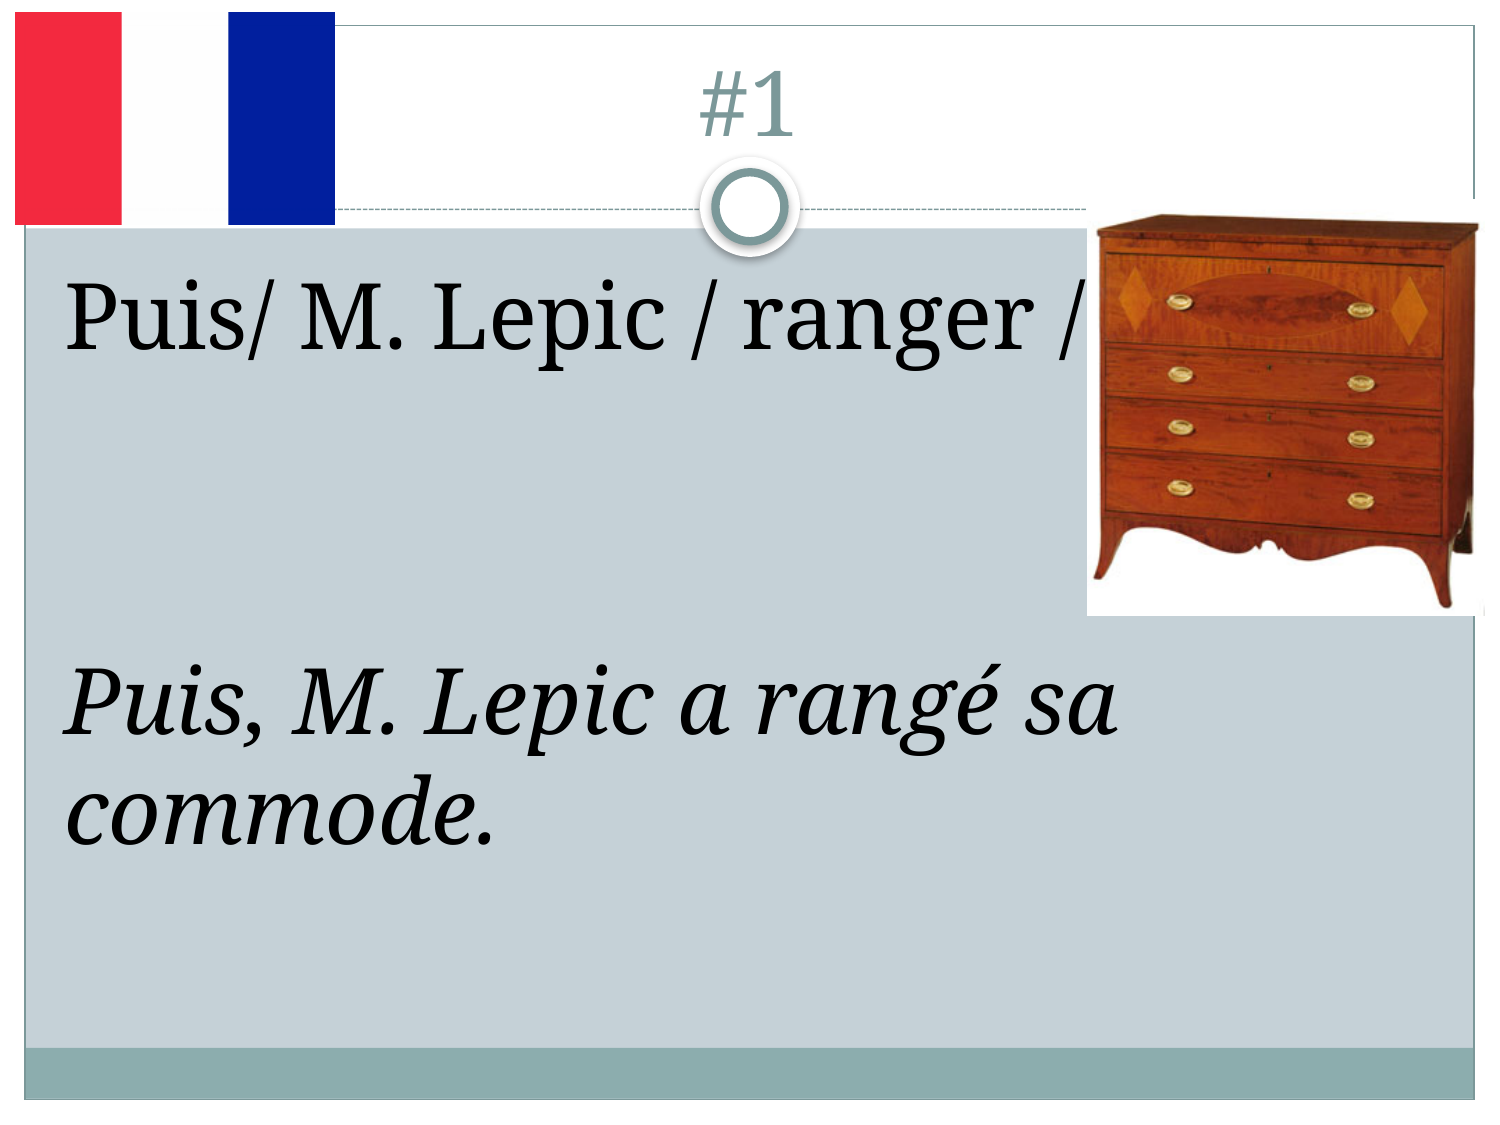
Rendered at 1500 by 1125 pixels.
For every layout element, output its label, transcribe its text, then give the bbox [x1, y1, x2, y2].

title #1 [340, 37, 1450, 162]
picture [1087, 199, 1485, 616]
picture [15, 12, 335, 225]
list Puis/ M. Lepic / ranger / Puis, M. Lepic a rangé sa commode. [49, 250, 1473, 1001]
